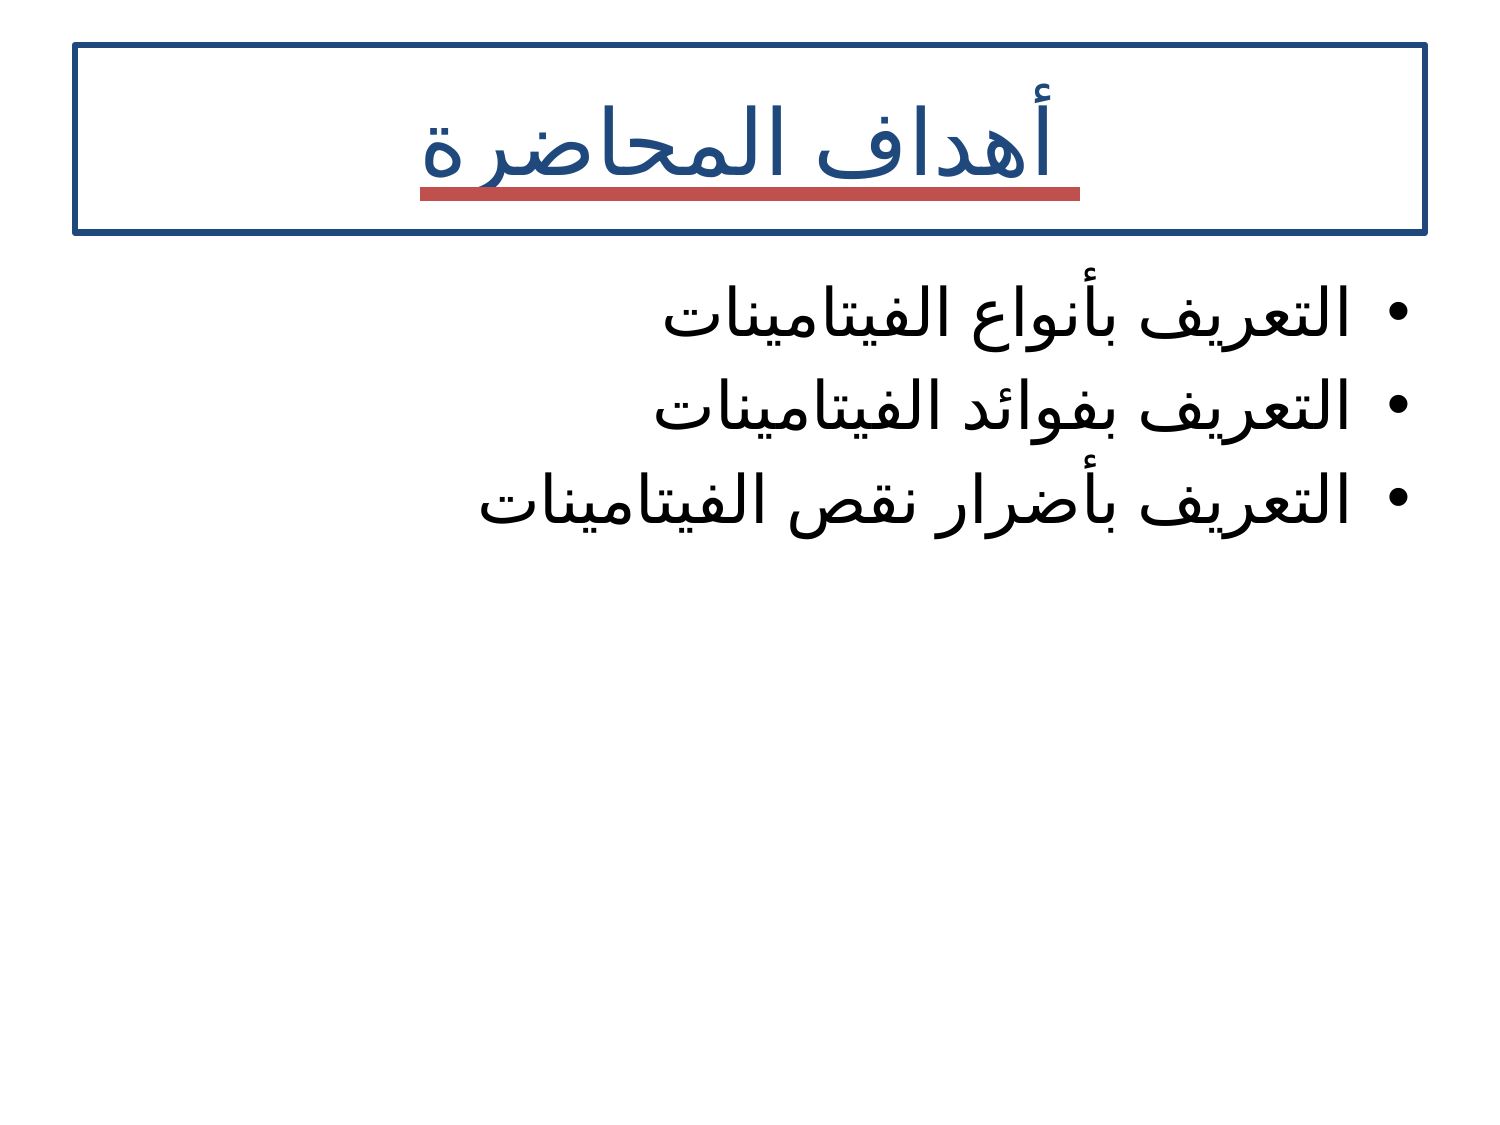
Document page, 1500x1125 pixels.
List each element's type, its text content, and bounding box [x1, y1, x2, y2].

title أهداف المحاضرة [75, 45, 1425, 233]
list التعريف بأنواع الفيتامينات التعريف بفوائد الفيتامينات التعريف بأضرار نقص الفيتامينات [75, 262, 1425, 1005]
